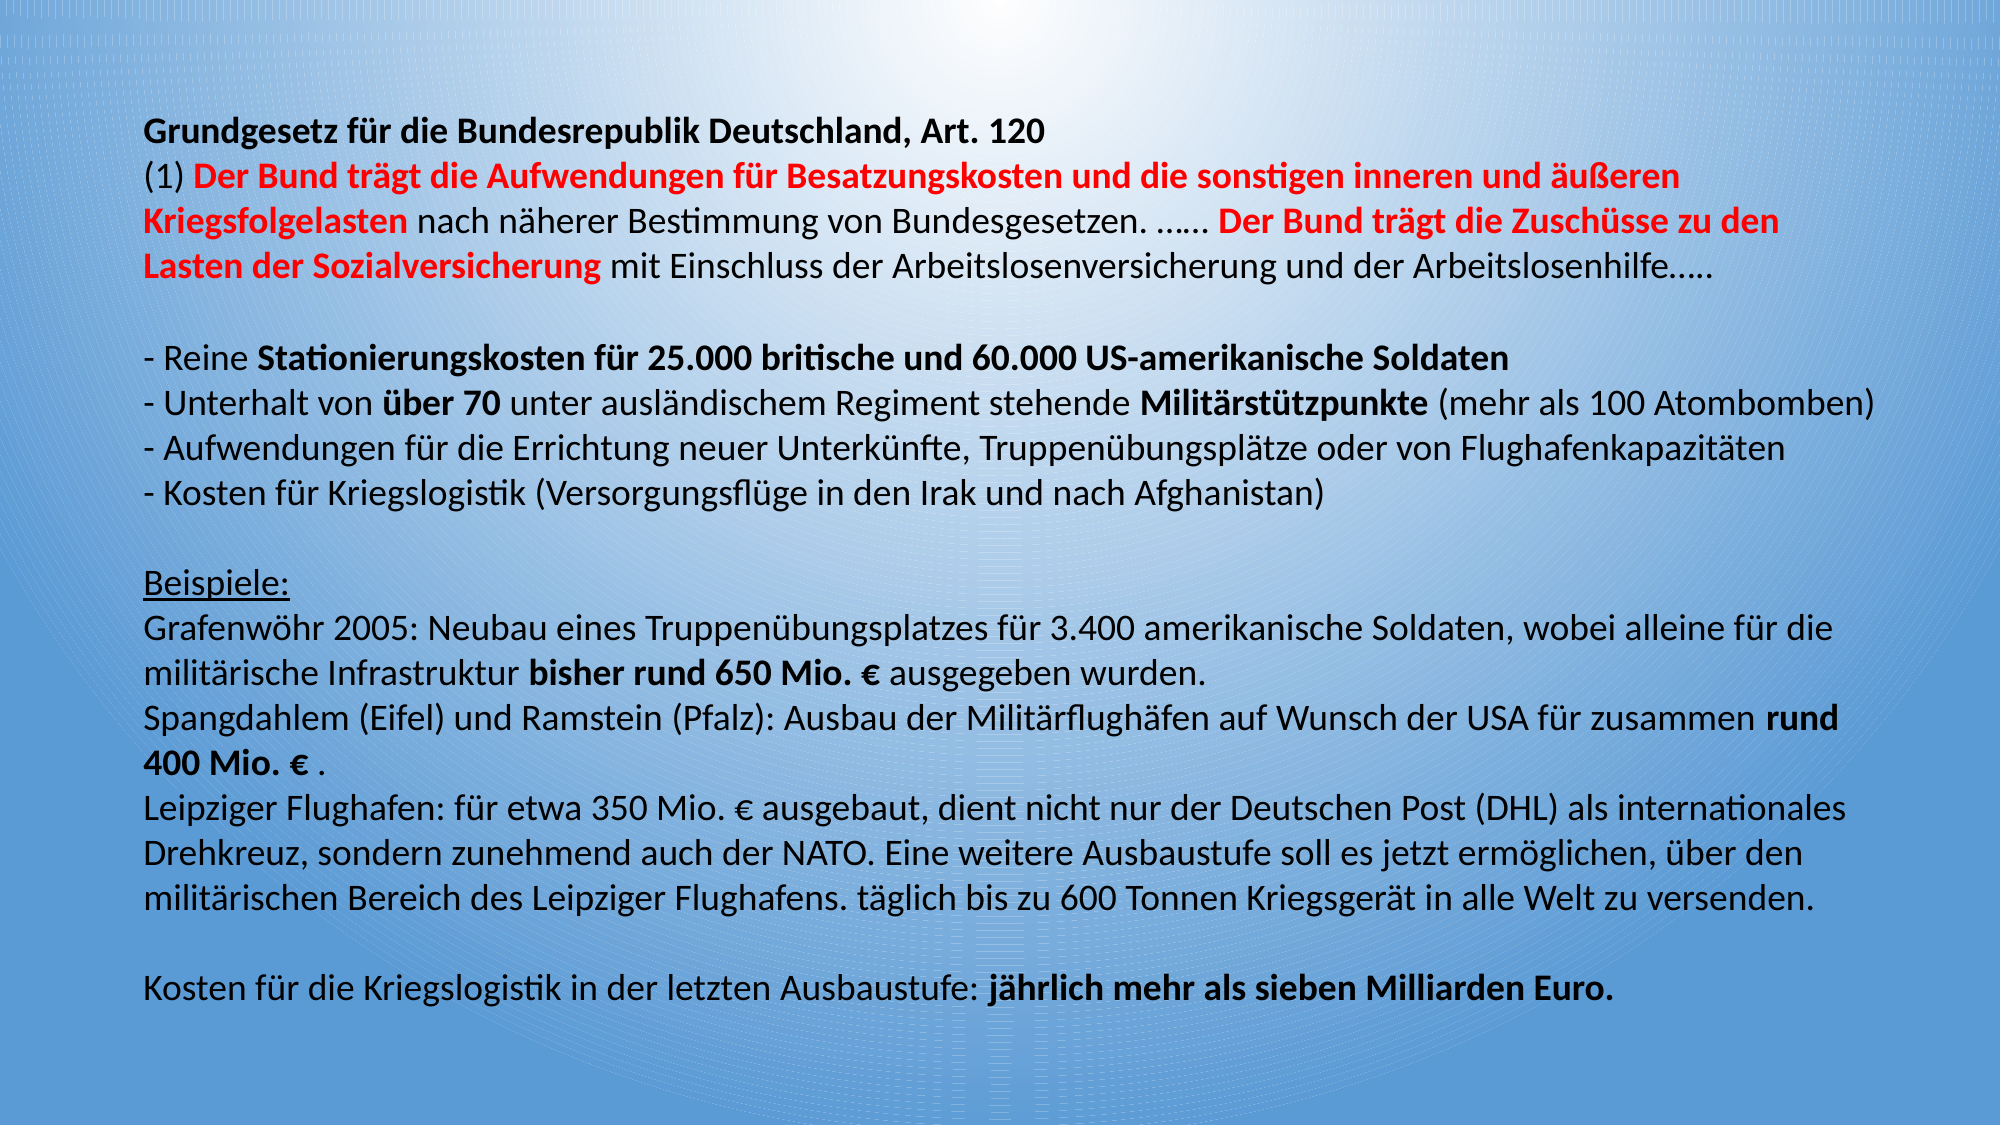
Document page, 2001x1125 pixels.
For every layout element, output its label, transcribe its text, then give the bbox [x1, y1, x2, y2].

text_box Grundgesetz für die Bundesrepublik Deutschland, Art. 120 (1) Der Bund trägt die Aufwendungen für Besatzungskosten und die sonstigen inneren und äußeren Kriegsfolgelasten nach näherer Bestimmung von Bundesgesetzen. …… Der Bund trägt die Zuschüsse zu den Lasten der Sozialversicherung mit Einschluss der Arbeitslosenversicherung und der Arbeitslosenhilfe….. [128, 98, 1865, 294]
text_box - Reine Stationierungskosten für 25.000 britische und 60.000 US-amerikanische Soldaten - Unterhalt von über 70 unter ausländischem Regiment stehende Militärstützpunkte (mehr als 100 Atombomben) - Aufwendungen für die Errichtung neuer Unterkünfte, Truppenübungsplätze oder von Flughafenkapazitäten - Kosten für Kriegslogistik (Versorgungsflüge in den Irak und nach Afghanistan) Beispiele: Grafenwöhr 2005: Neubau eines Truppenübungsplatzes für 3.400 amerikanische Soldaten, wobei alleine für die militärische Infrastruktur bisher rund 650 Mio. € ausgegeben wurden. Spangdahlem (Eifel) und Ramstein (Pfalz): Ausbau der Militärflughäfen auf Wunsch der USA für zusammen rund 400 Mio. € . Leipziger Flughafen: für etwa 350 Mio. € ausgebaut, dient nicht nur der Deutschen Post (DHL) als internationales Drehkreuz, sondern zunehmend auch der NATO. Eine weitere Ausbaustufe soll es jetzt ermöglichen, über den militärischen Bereich des Leipziger Flughafens. täglich bis zu 600 Tonnen Kriegsgerät in alle Welt zu versenden. Kosten für die Kriegslogistik in der letzten Ausbaustufe: jährlich mehr als sieben Milliarden Euro. [128, 325, 1908, 1016]
